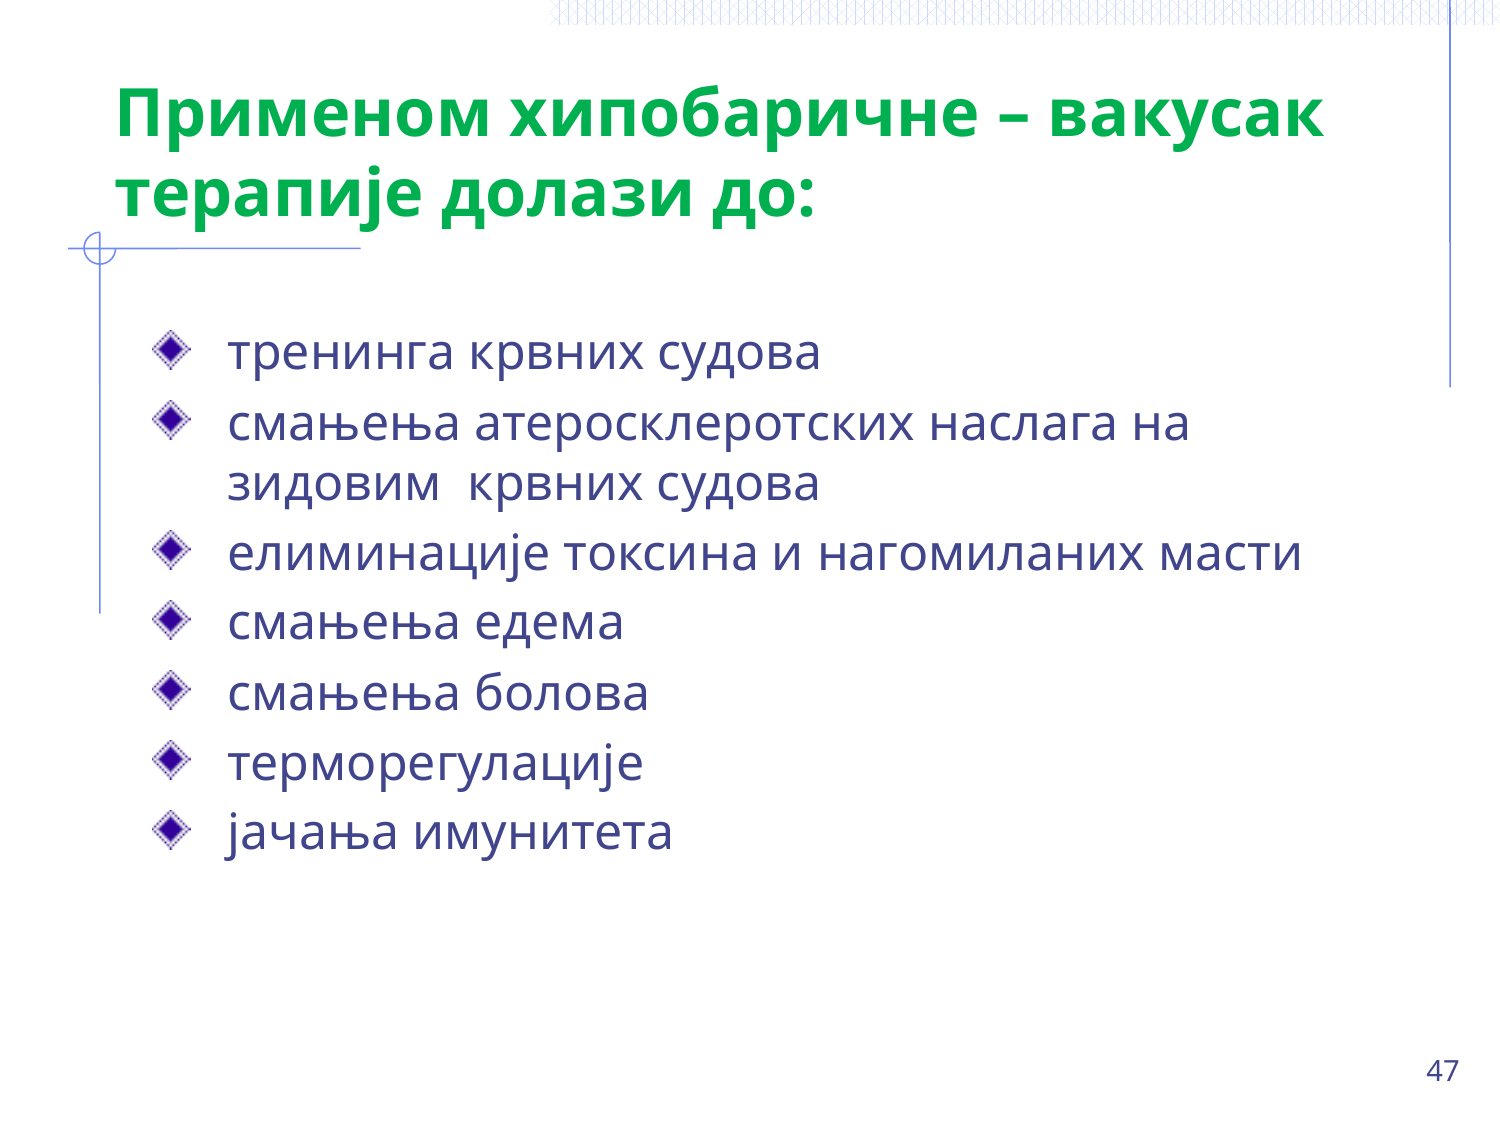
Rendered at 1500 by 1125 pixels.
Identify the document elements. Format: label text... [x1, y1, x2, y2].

list тренинга крвних судова смањења атеросклеротских наслага на зидовим крвних судова елиминације токсина и нагомиланих масти смањења едема смањења болова терморегулације јачања имунитета [137, 312, 1413, 988]
picture [152, 400, 191, 440]
picture [152, 740, 191, 780]
title Применом хипобаричне – вакусак терапије долази до: [99, 49, 1376, 238]
picture [152, 600, 191, 640]
picture [152, 810, 191, 850]
picture [152, 330, 191, 370]
picture [152, 530, 191, 570]
slide_number 47 [1162, 1025, 1475, 1100]
picture [152, 670, 191, 710]
